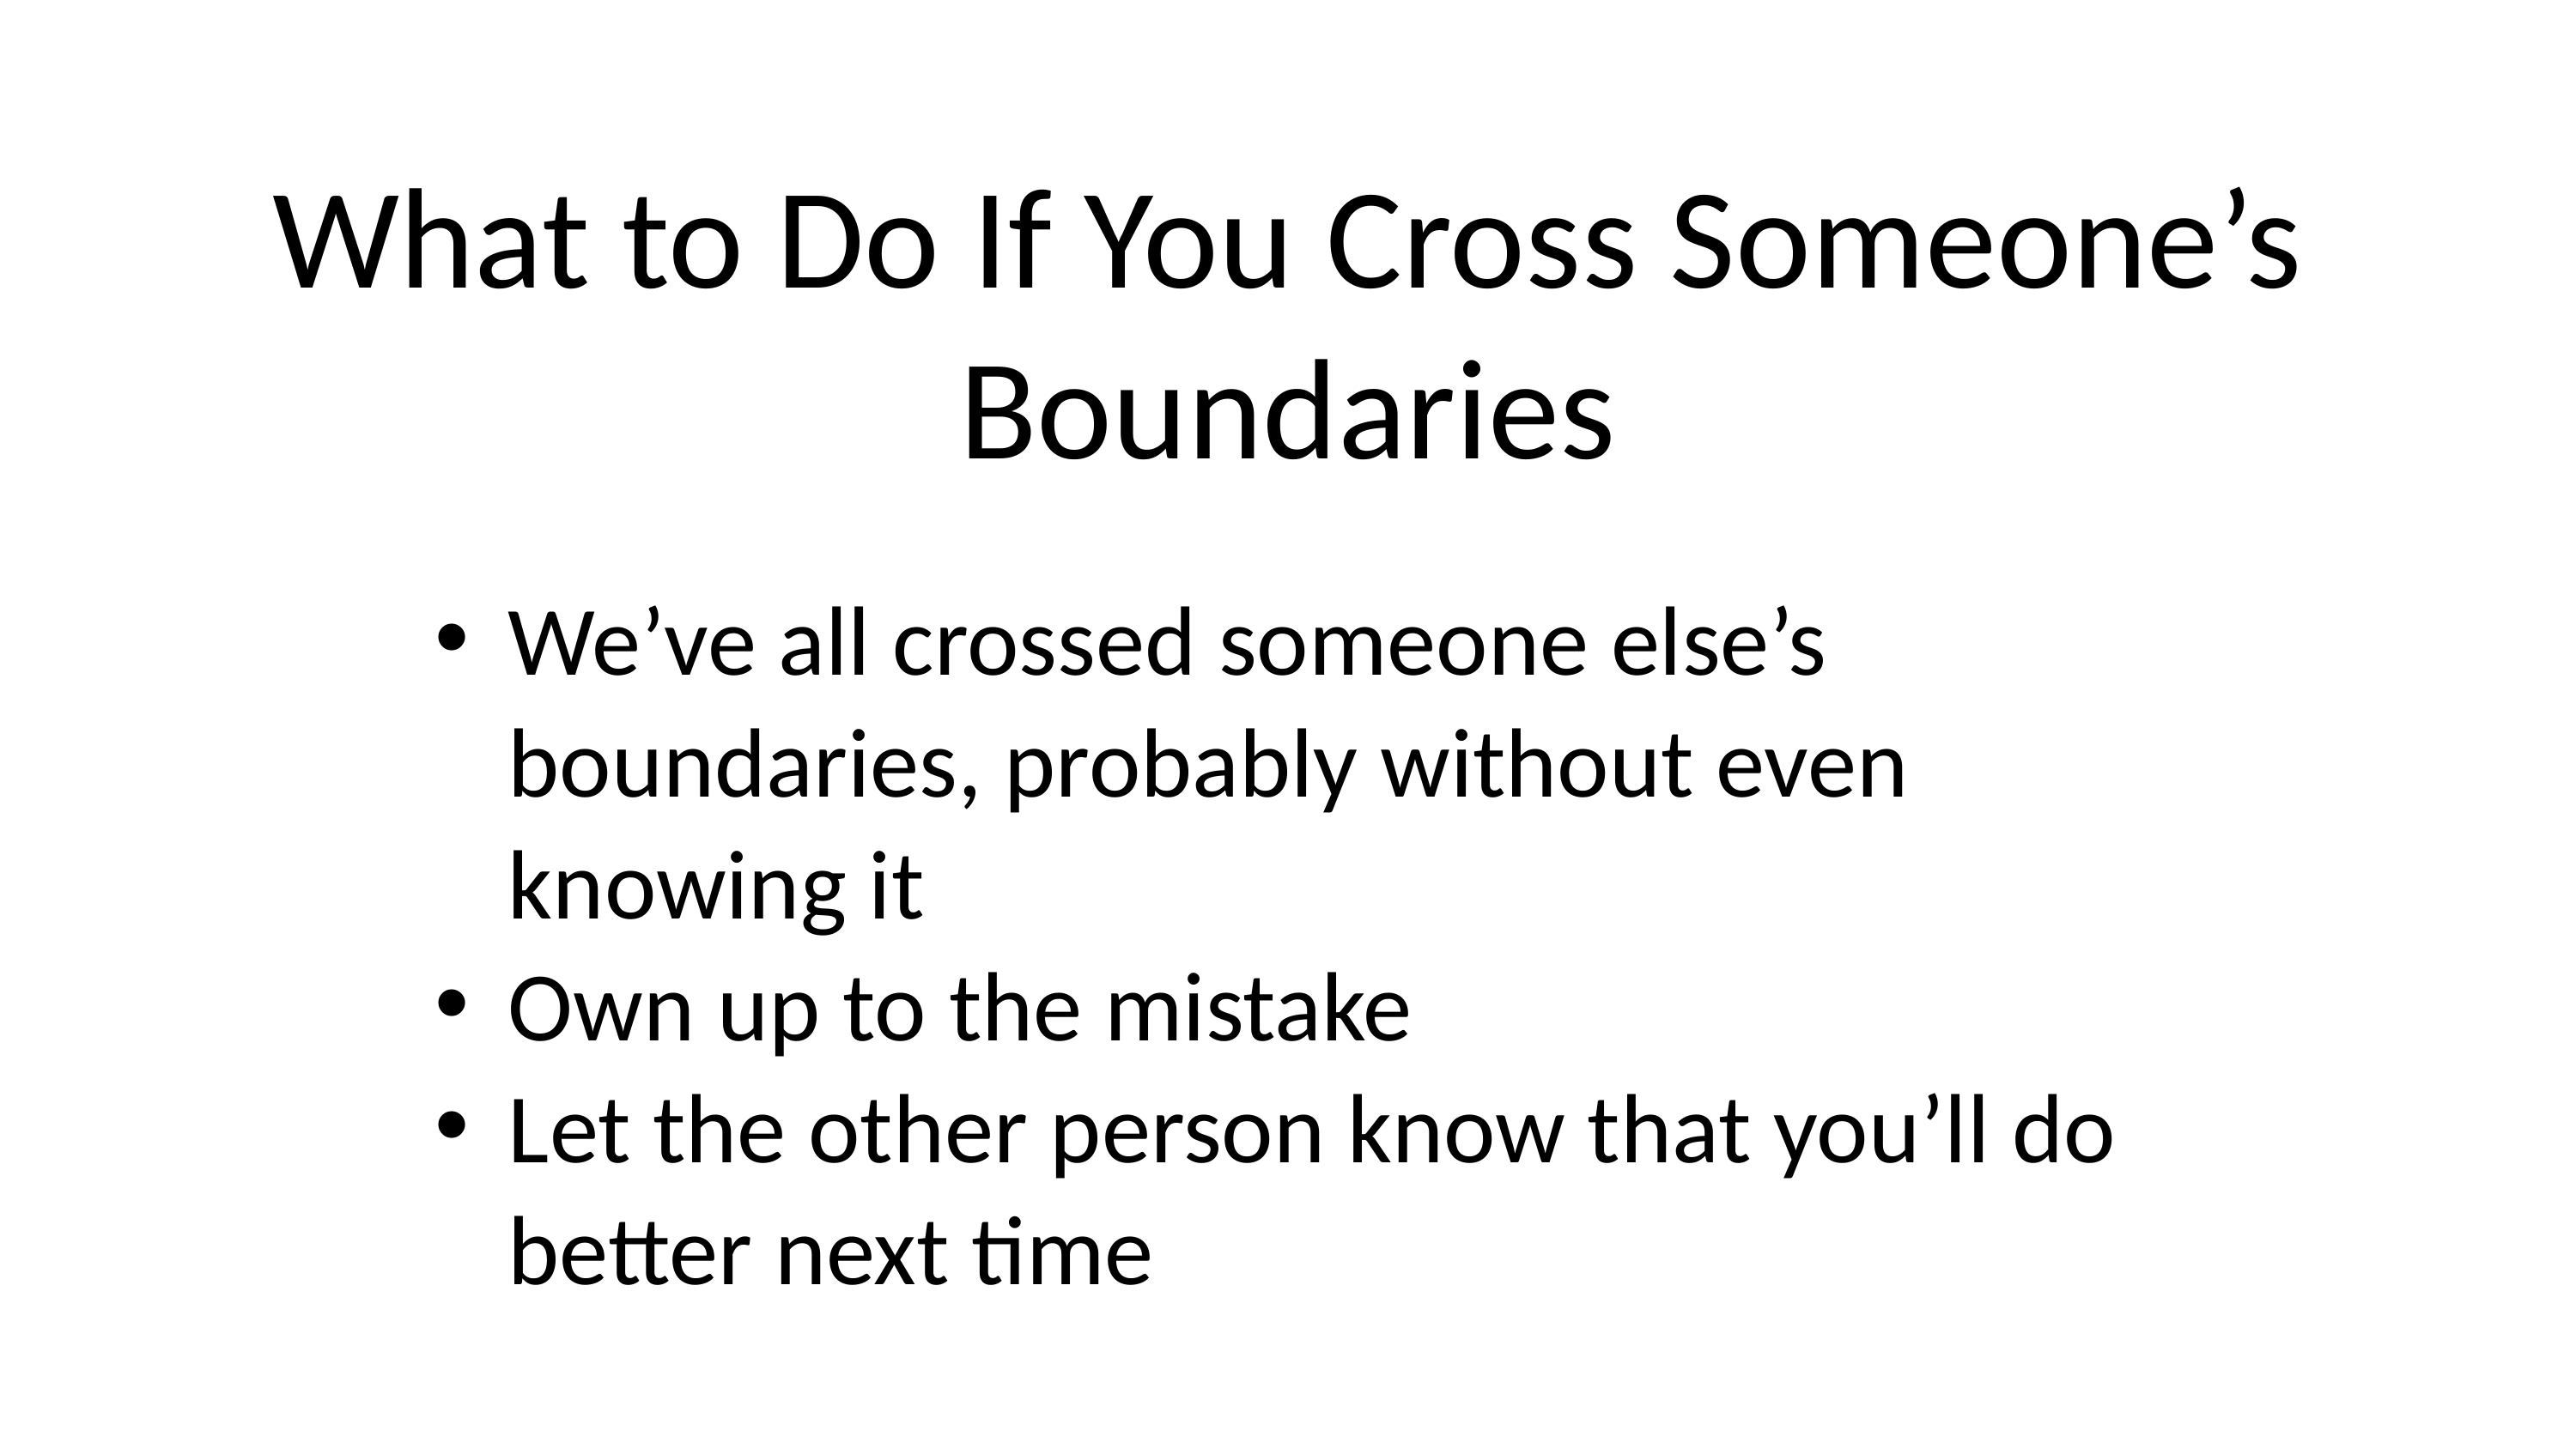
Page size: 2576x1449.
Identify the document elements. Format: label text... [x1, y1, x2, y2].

text_box What to Do If You Cross Someone’s Boundaries [255, 144, 2320, 488]
text_box We’ve all crossed someone else’s boundaries, probably without even knowing it Own up to the mistake Let the other person know that you’ll do better next time [361, 573, 2215, 1305]
